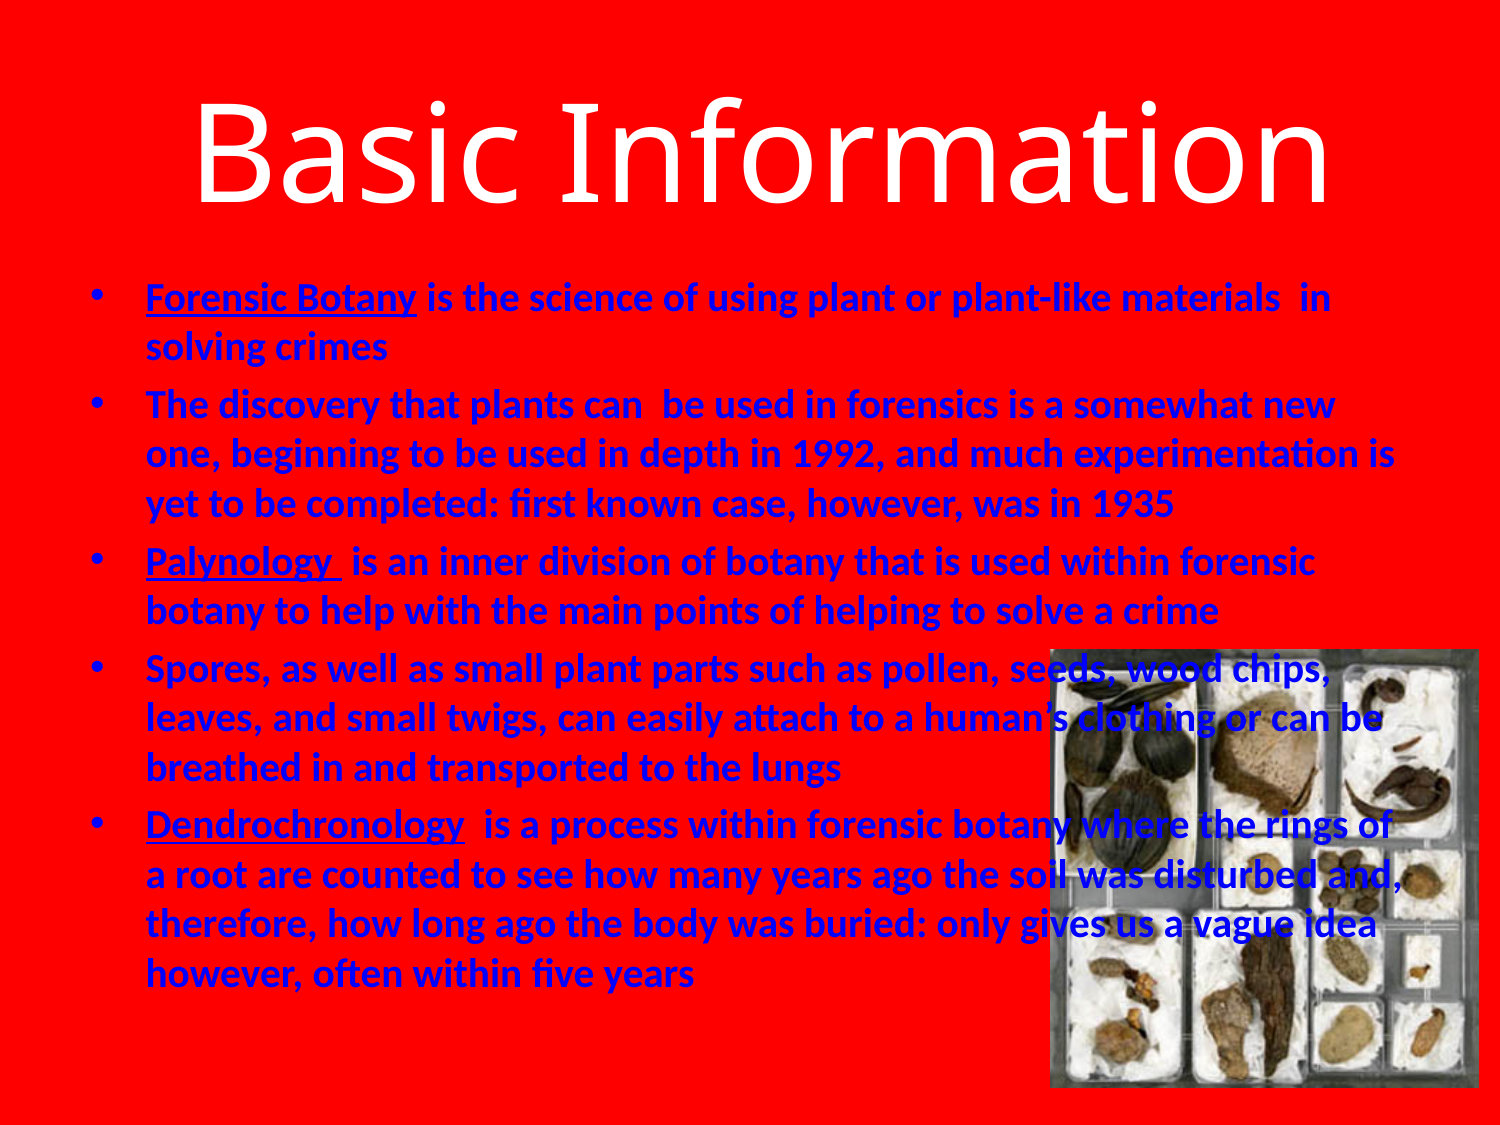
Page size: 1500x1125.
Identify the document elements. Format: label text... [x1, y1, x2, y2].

title Basic Information [75, 45, 1450, 250]
list Forensic Botany is the science of using plant or plant-like materials in solving crimes The discovery that plants can be used in forensics is a somewhat new one, beginning to be used in depth in 1992, and much experimentation is yet to be completed: first known case, however, was in 1935 Palynology is an inner division of botany that is used within forensic botany to help with the main points of helping to solve a crime Spores, as well as small plant parts such as pollen, seeds, wood chips, leaves, and small twigs, can easily attach to a human’s clothing or can be breathed in and transported to the lungs Dendrochronology is a process within forensic botany where the rings of a root are counted to see how many years ago the soil was disturbed and, therefore, how long ago the body was buried: only gives us a vague idea however, often within five years [75, 262, 1425, 1005]
picture [1049, 649, 1480, 1088]
